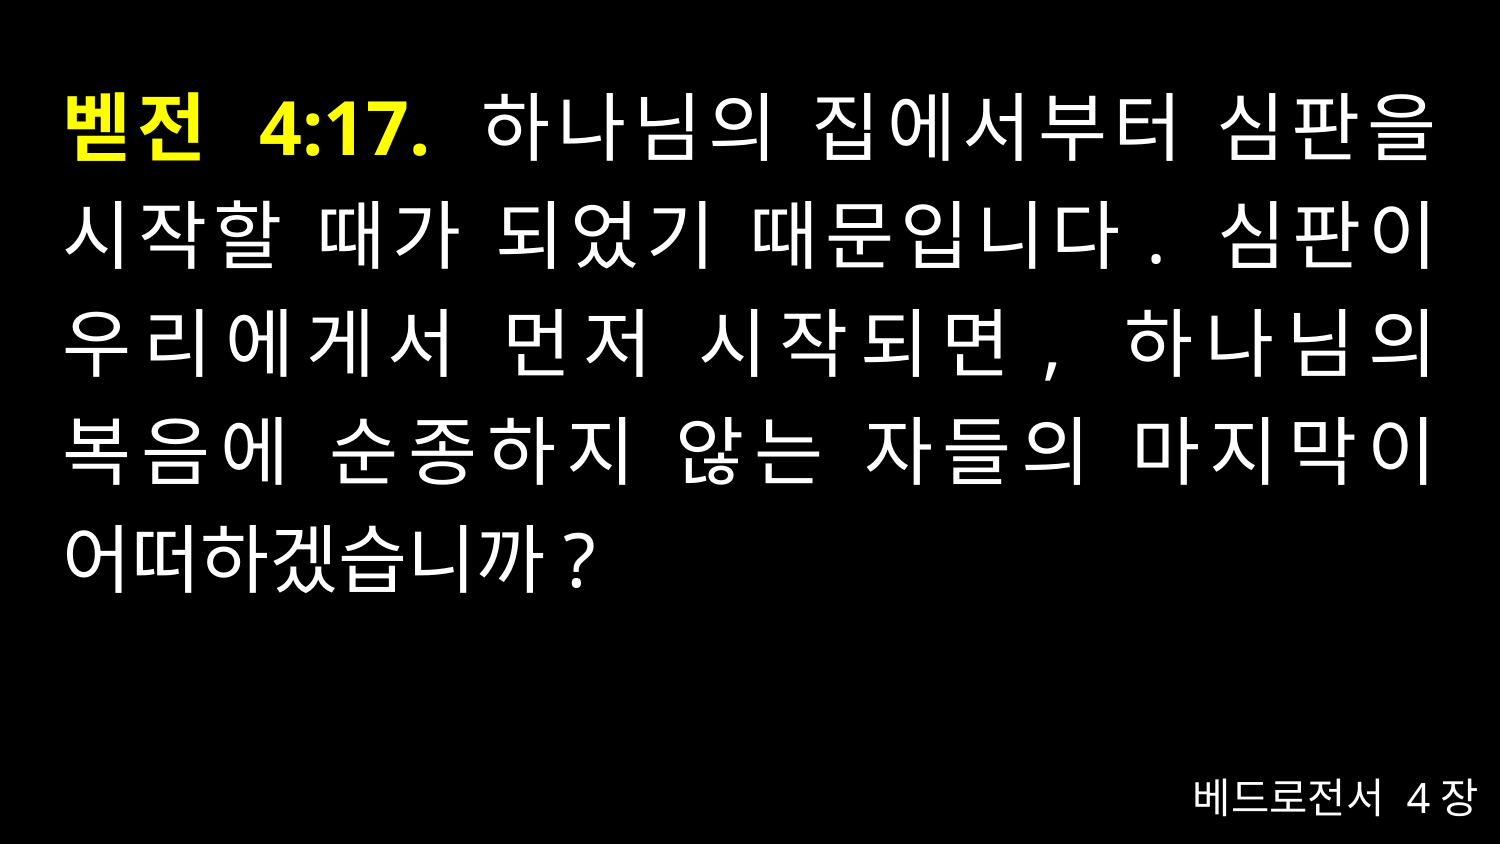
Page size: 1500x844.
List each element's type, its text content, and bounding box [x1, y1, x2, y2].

title 벧전 4:17. 하나님의 집에서부터 심판을 시작할 때가 되었기 때문입니다. 심판이 우리에게서 먼저 시작되면, 하나님의 복음에 순종하지 않는 자들의 마지막이 어떠하겠습니까? [0, 0, 1500, 844]
subtitle 베드로전서 4장 [916, 770, 1500, 844]
